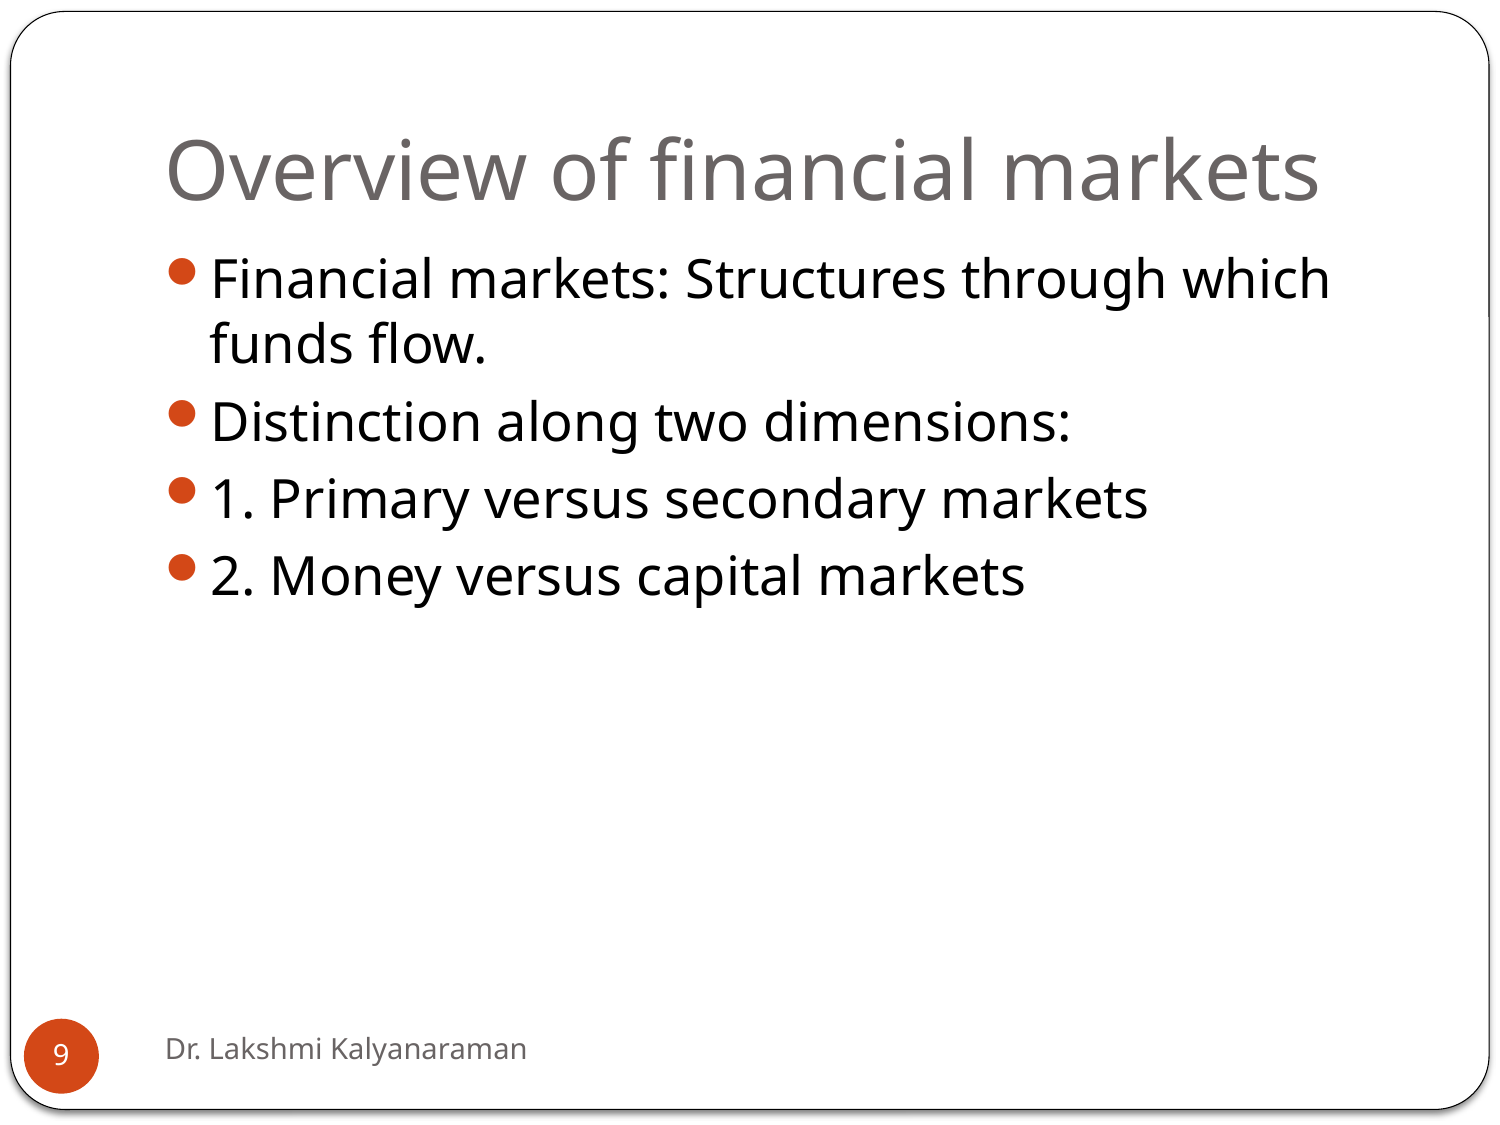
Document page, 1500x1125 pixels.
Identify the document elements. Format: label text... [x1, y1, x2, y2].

list Financial markets: Structures through which funds flow. Distinction along two dimensions: 1. Primary versus secondary markets 2. Money versus capital markets [150, 237, 1425, 988]
title Overview of financial markets [150, 45, 1425, 233]
slide_number 9 [23, 1018, 99, 1094]
footer Dr. Lakshmi Kalyanaraman [150, 1012, 800, 1088]
